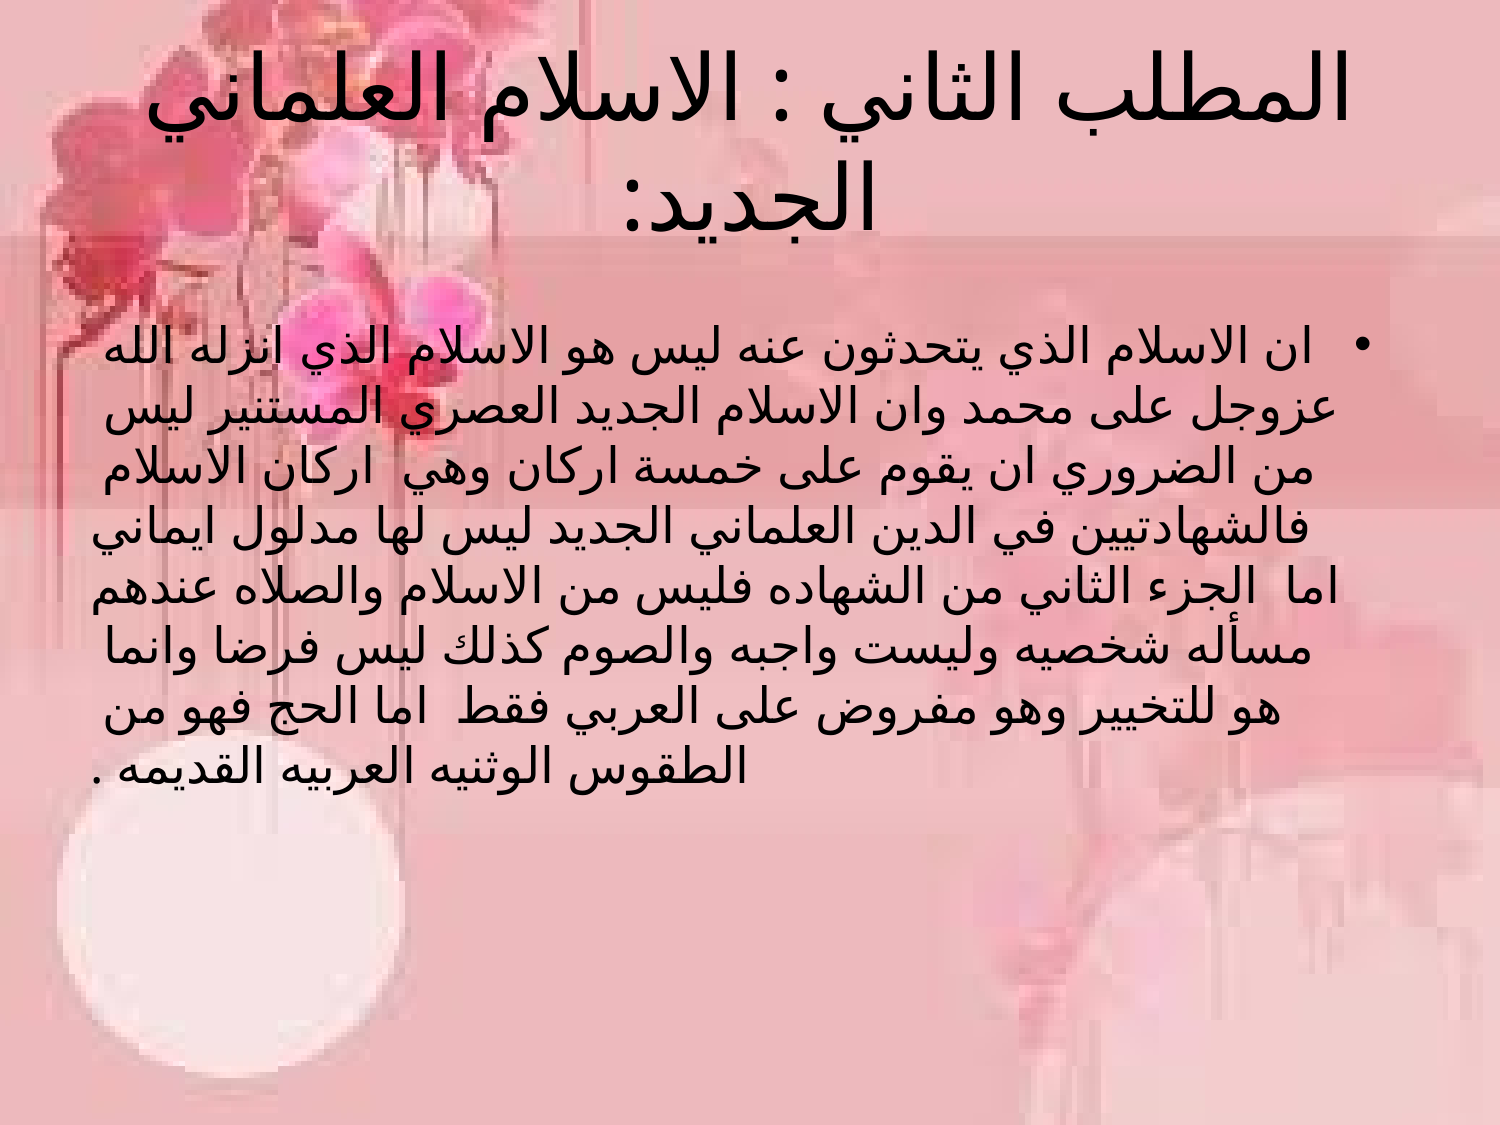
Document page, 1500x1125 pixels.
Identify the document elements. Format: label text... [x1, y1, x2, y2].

picture [0, 0, 1500, 1125]
list ان الاسلام الذي يتحدثون عنه ليس هو الاسلام الذي انزله الله عزوجل على محمد وان الاسلام الجديد العصري المستنير ليس من الضروري ان يقوم على خمسة اركان وهي اركان الاسلام فالشهادتيين في الدين العلماني الجديد ليس لها مدلول ايماني اما الجزء الثاني من الشهاده فليس من الاسلام والصلاه عندهم مسأله شخصيه وليست واجبه والصوم كذلك ليس فرضا وانما هو للتخيير وهو مفروض على العربي فقط اما الحج فهو من الطقوس الوثنيه العربيه القديمه . [75, 306, 1425, 959]
title المطلب الثاني : الاسلام العلماني الجديد: [75, 21, 1425, 257]
